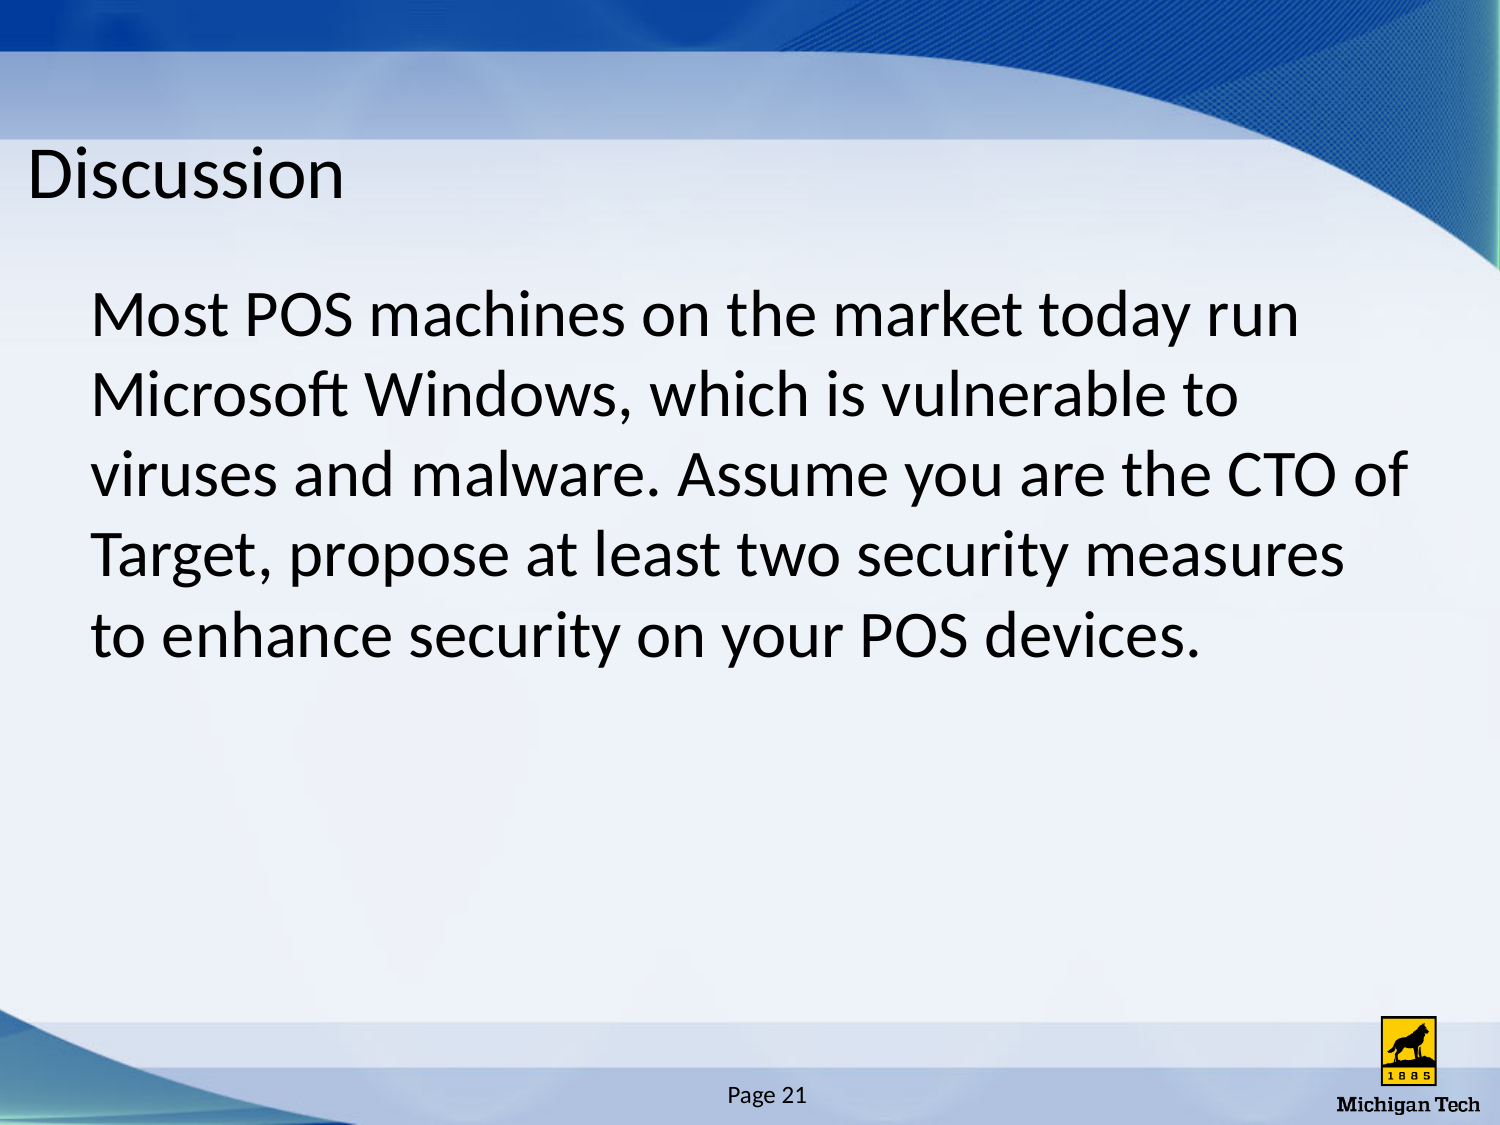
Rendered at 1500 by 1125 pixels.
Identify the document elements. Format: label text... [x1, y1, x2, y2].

list Most POS machines on the market today run Microsoft Windows, which is vulnerable to viruses and malware. Assume you are the CTO of Target, propose at least two security measures to enhance security on your POS devices. [75, 262, 1425, 1063]
title Discussion [12, 75, 1263, 263]
picture [0, 0, 1500, 1125]
